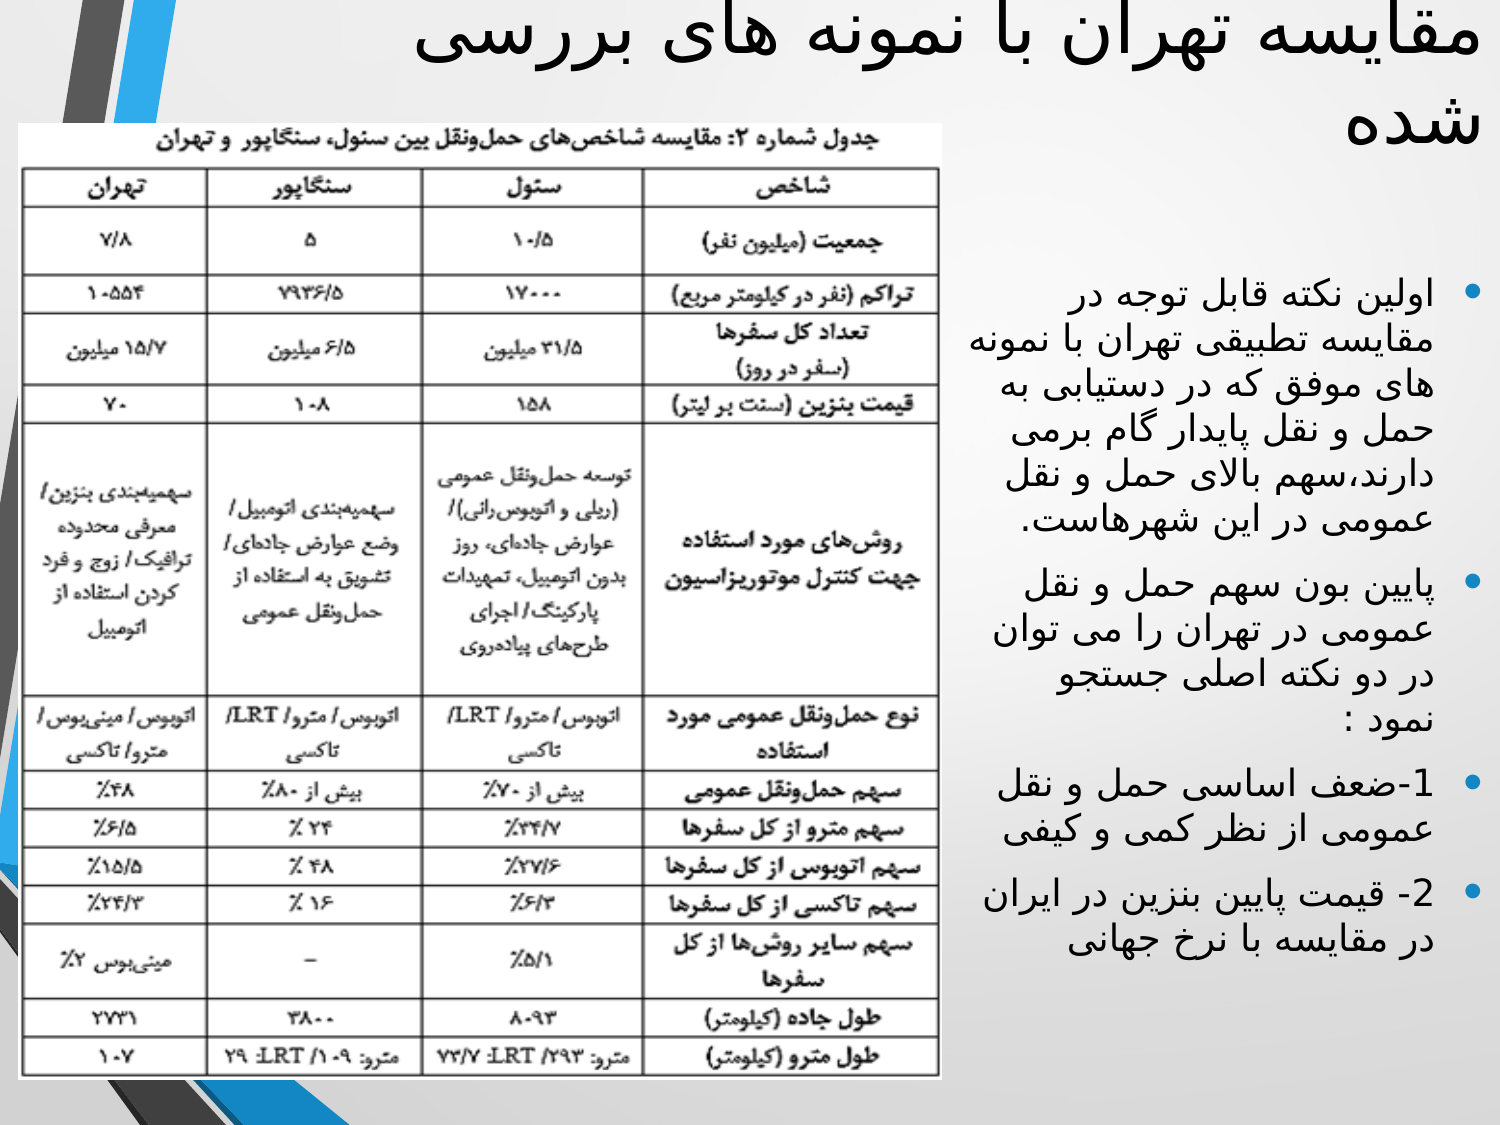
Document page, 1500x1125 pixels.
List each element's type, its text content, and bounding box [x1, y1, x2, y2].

list اولین نکته قابل توجه در مقایسه تطبیقی تهران با نمونه های موفق که در دستیابی به حمل و نقل پایدار گام برمی دارند،سهم بالای حمل و نقل عمومی در این شهرهاست. پایین بون سهم حمل و نقل عمومی در تهران را می توان در دو نکته اصلی جستجو نمود : 1-ضعف اساسی حمل و نقل عمومی از نظر کمی و کیفی 2- قیمت پایین بنزین در ایران در مقایسه با نرخ جهانی [944, 212, 1498, 1016]
picture [17, 123, 943, 1081]
title مقایسه تهران با نمونه های بررسی شده [236, 0, 1500, 213]
